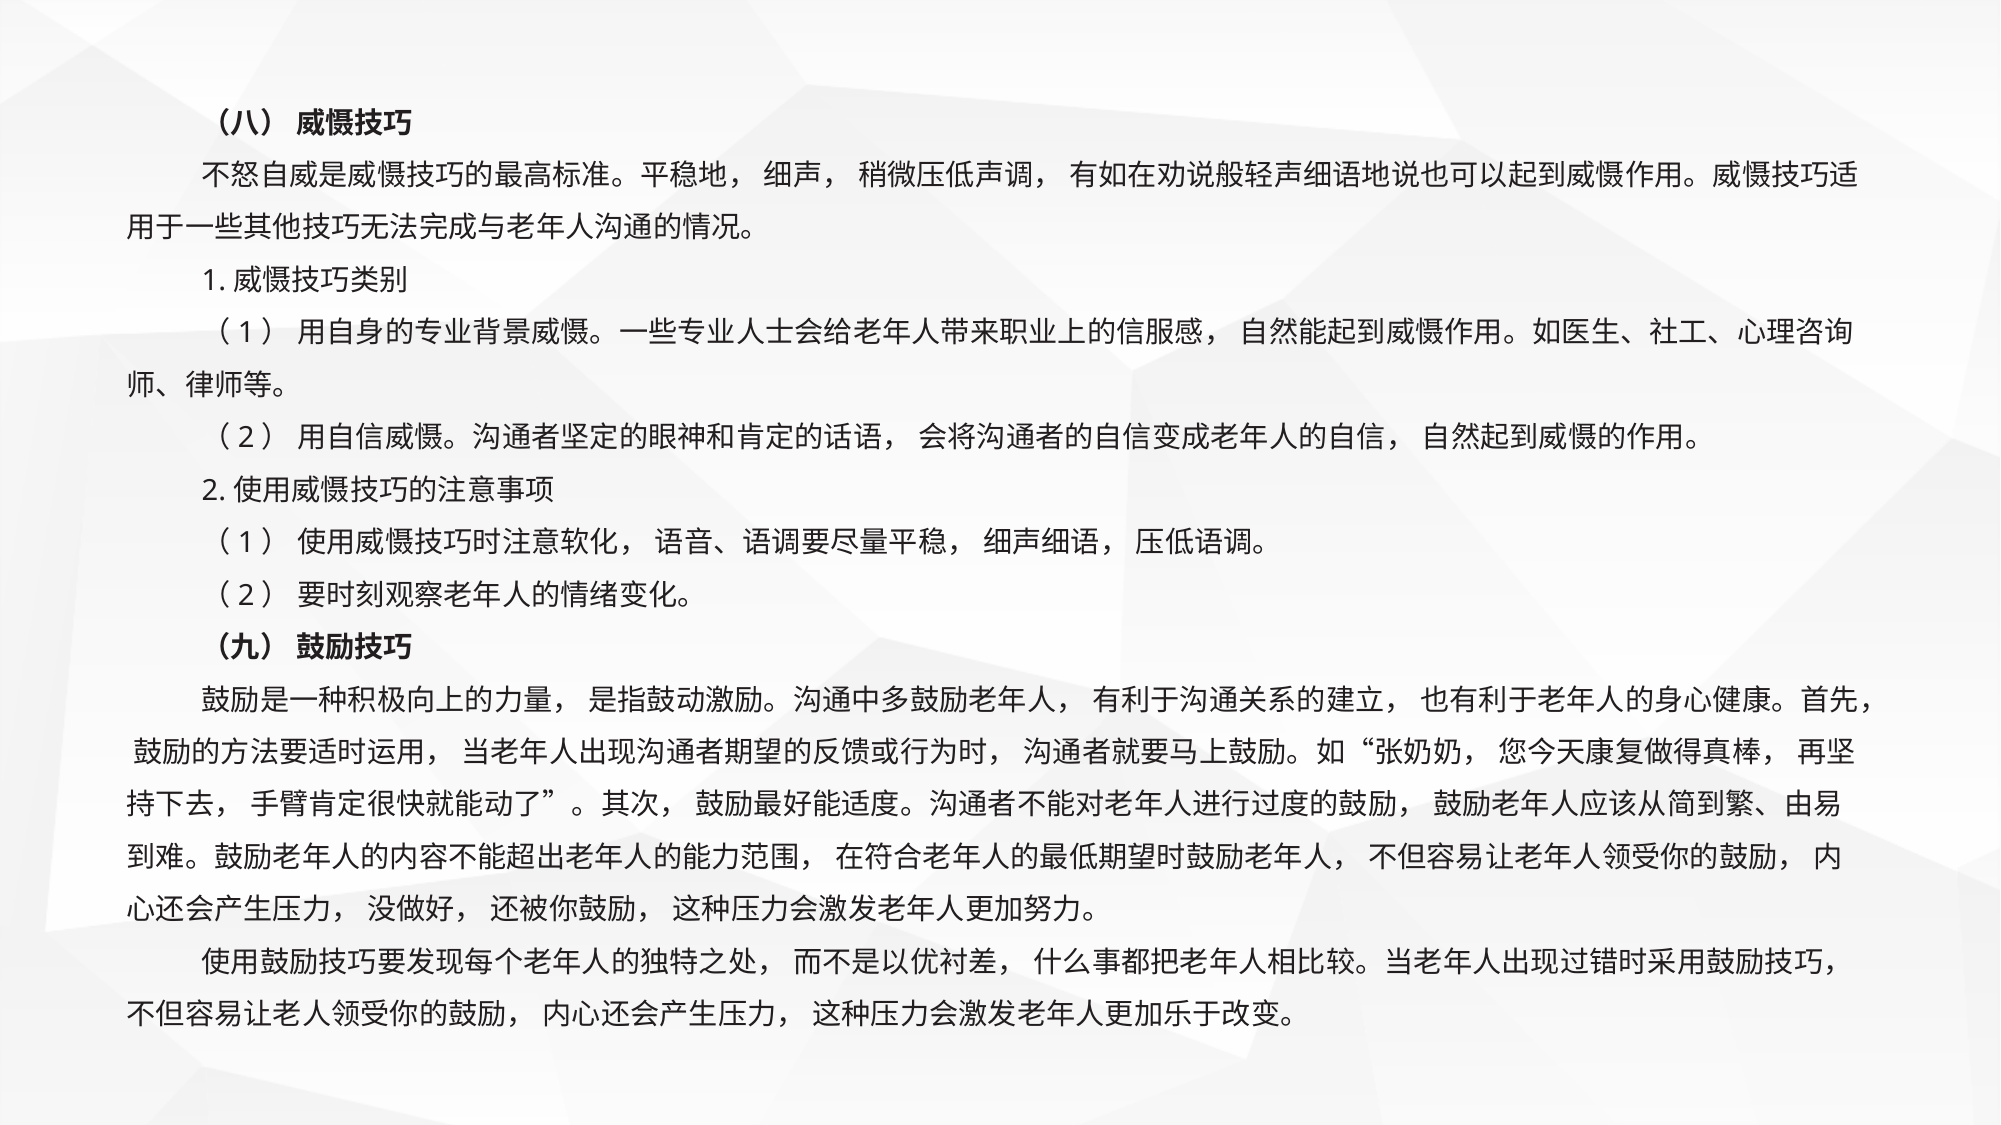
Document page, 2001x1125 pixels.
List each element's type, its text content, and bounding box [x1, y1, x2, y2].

text_box （八） 威慑技巧 不怒自威是威慑技巧的最高标准。平稳地， 细声， 稍微压低声调， 有如在劝说般轻声细语地说也可以起到威慑作用。威慑技巧适用于一些其他技巧无法完成与老年人沟通的情况。 1.威慑技巧类别 （1） 用自身的专业背景威慑。一些专业人士会给老年人带来职业上的信服感， 自然能起到威慑作用。如医生、社工、心理咨询师、律师等。 （2） 用自信威慑。沟通者坚定的眼神和肯定的话语， 会将沟通者的自信变成老年人的自信， 自然起到威慑的作用。 2.使用威慑技巧的注意事项 （1） 使用威慑技巧时注意软化， 语音、语调要尽量平稳， 细声细语， 压低语调。 （2） 要时刻观察老年人的情绪变化。 （九） 鼓励技巧 鼓励是一种积极向上的力量， 是指鼓动激励。沟通中多鼓励老年人， 有利于沟通关系的建立， 也有利于老年人的身心健康。首先， 鼓励的方法要适时运用， 当老年人出现沟通者期望的反馈或行为时， 沟通者就要马上鼓励。如“张奶奶， 您今天康复做得真棒， 再坚持下去， 手臂肯定很快就能动了”。其次， 鼓励最好能适度。沟通者不能对老年人进行过度的鼓励， 鼓励老年人应该从简到繁、由易到难。鼓励老年人的内容不能超出老年人的能力范围， 在符合老年人的最低期望时鼓励老年人， 不但容易让老年人领受你的鼓励， 内心还会产生压力， 没做好， 还被你鼓励， 这种压力会激发老年人更加努力。 使用鼓励技巧要发现每个老年人的独特之处， 而不是以优衬差， 什么事都把老年人相比较。当老年人出现过错时采用鼓励技巧， 不但容易让老人领受你的鼓励， 内心还会产生压力， 这种压力会激发老年人更加乐于改变。 [111, 79, 1887, 1038]
picture [0, 0, 2000, 1125]
